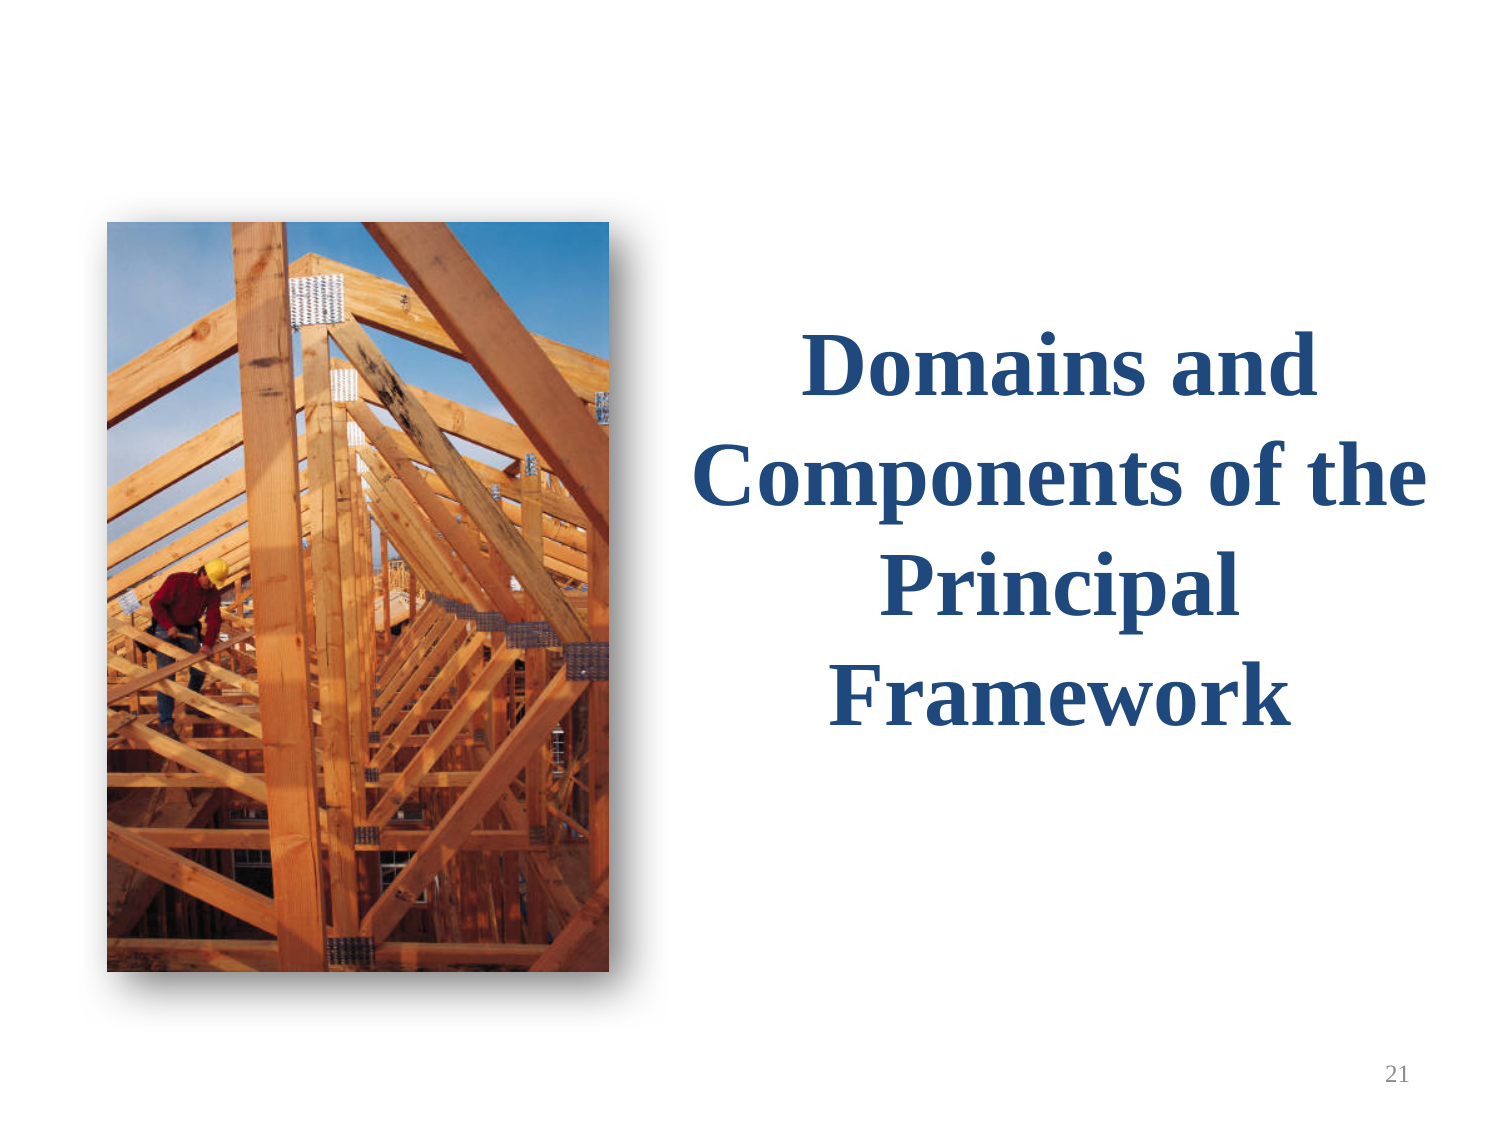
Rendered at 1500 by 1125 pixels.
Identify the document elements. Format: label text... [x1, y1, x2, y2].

picture [107, 222, 609, 972]
text_box Domains and Components of the Principal Framework [671, 296, 1449, 538]
slide_number 21 [1074, 1042, 1425, 1103]
